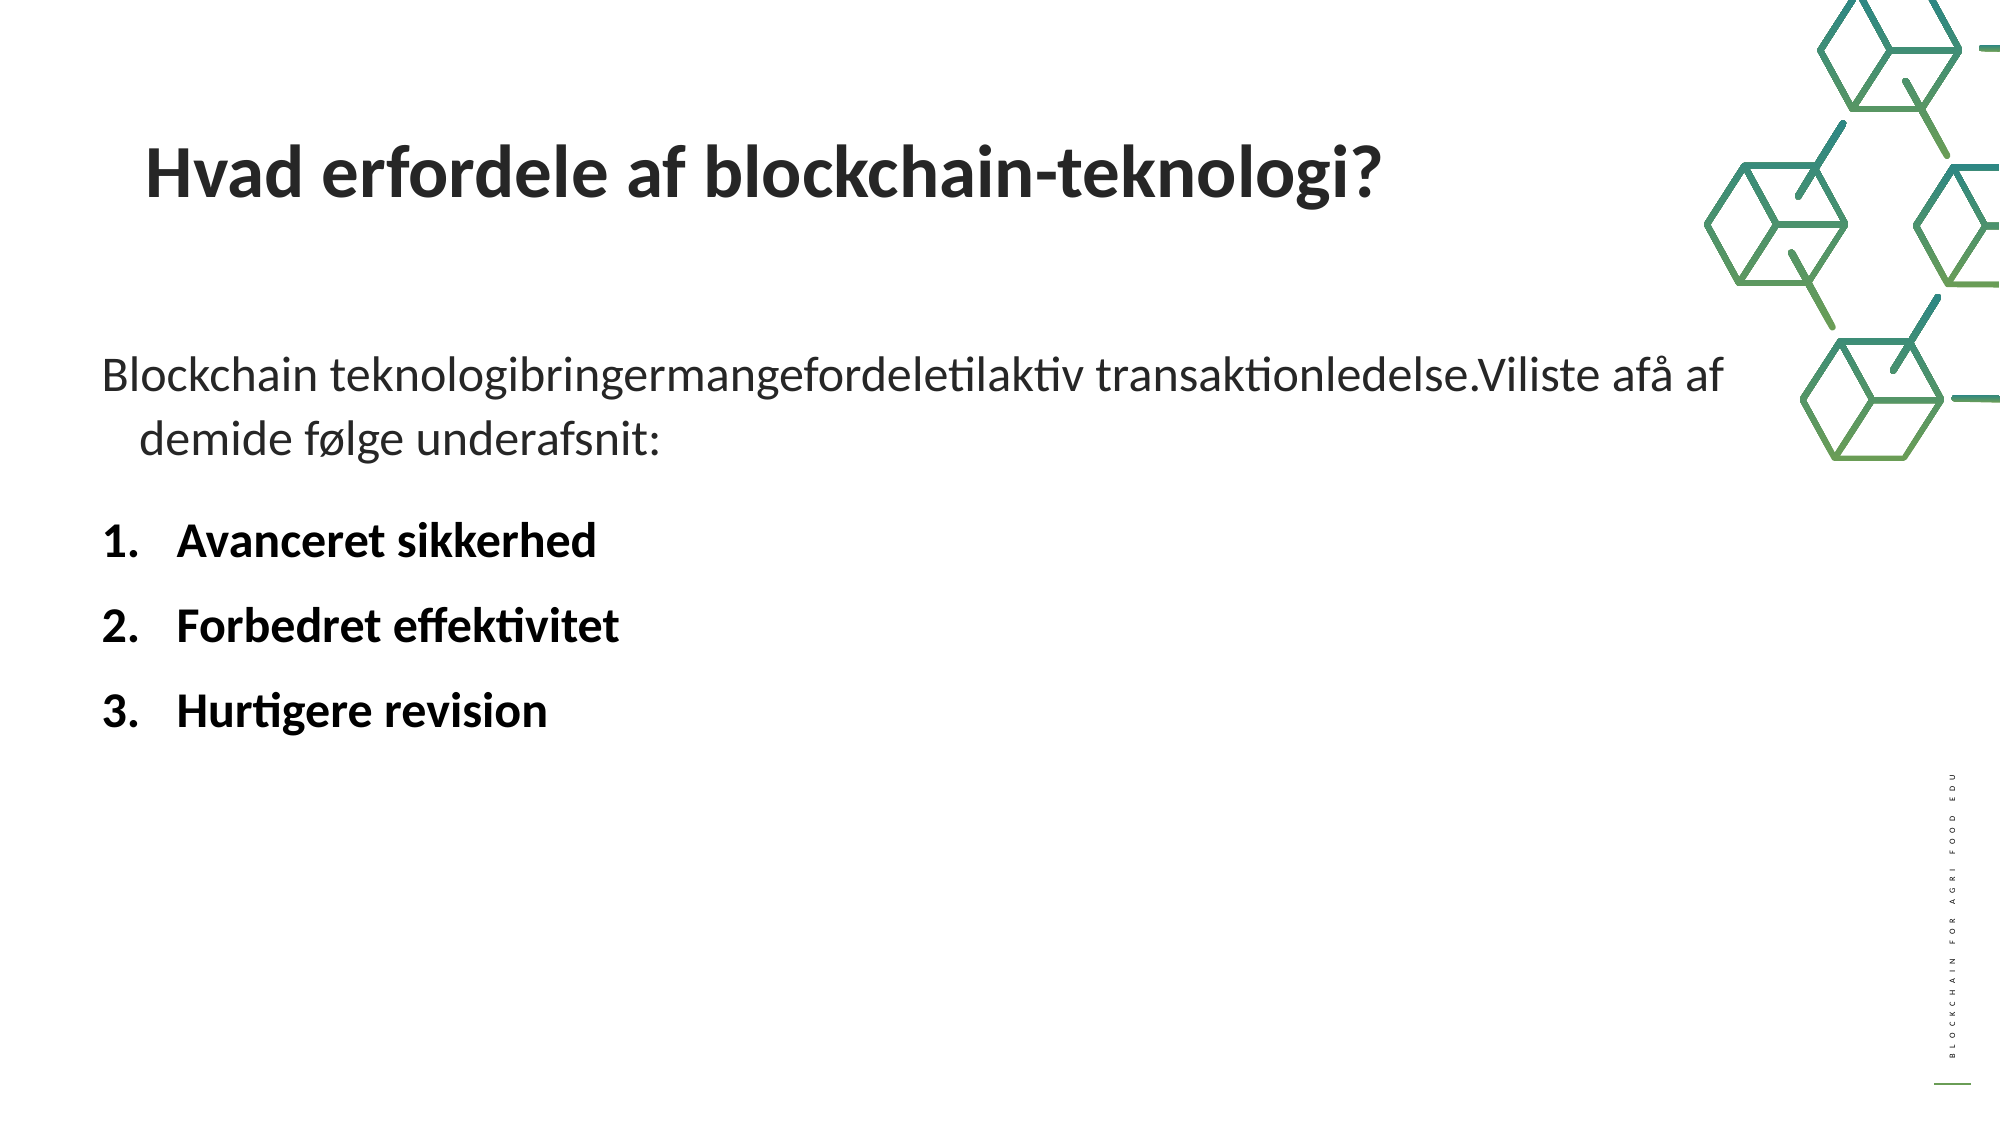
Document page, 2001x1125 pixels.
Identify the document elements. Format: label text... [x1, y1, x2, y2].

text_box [1704, 0, 2000, 461]
list Blockchain teknologibringermangefordeletilaktiv transaktionledelse.Viliste afå af demide følge underafsnit: Avanceret sikkerhed Forbedret effektivitet Hurtigere revision [86, 329, 1825, 1100]
list Hvad erfordele af blockchain-teknologi? [130, 124, 1704, 337]
